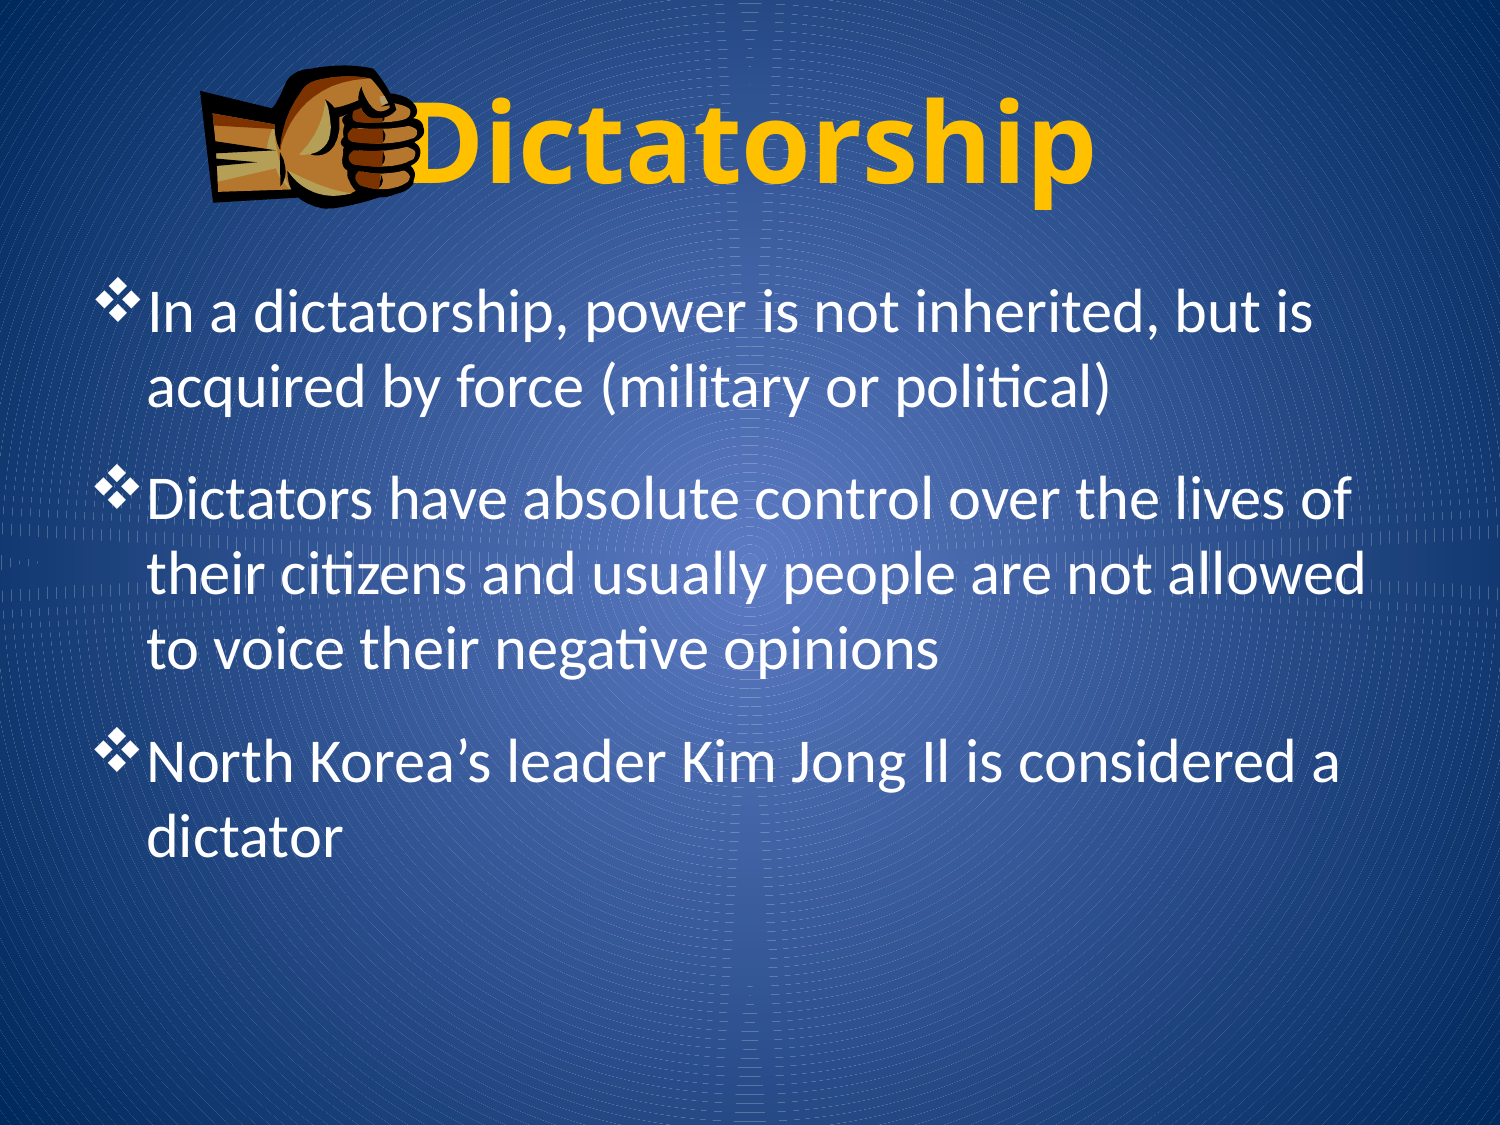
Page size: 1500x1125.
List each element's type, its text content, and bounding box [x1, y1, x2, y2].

title Dictatorship [74, 44, 1426, 233]
text_box Dictators have absolute control over the lives of their citizens and usually people are not allowed to voice their negative opinions [74, 449, 1425, 675]
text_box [199, 62, 638, 209]
list In a dictatorship, power is not inherited, but is acquired by force (military or political) [74, 262, 1426, 488]
text_box North Korea’s leader Kim Jong Il is considered a dictator [74, 712, 1425, 938]
